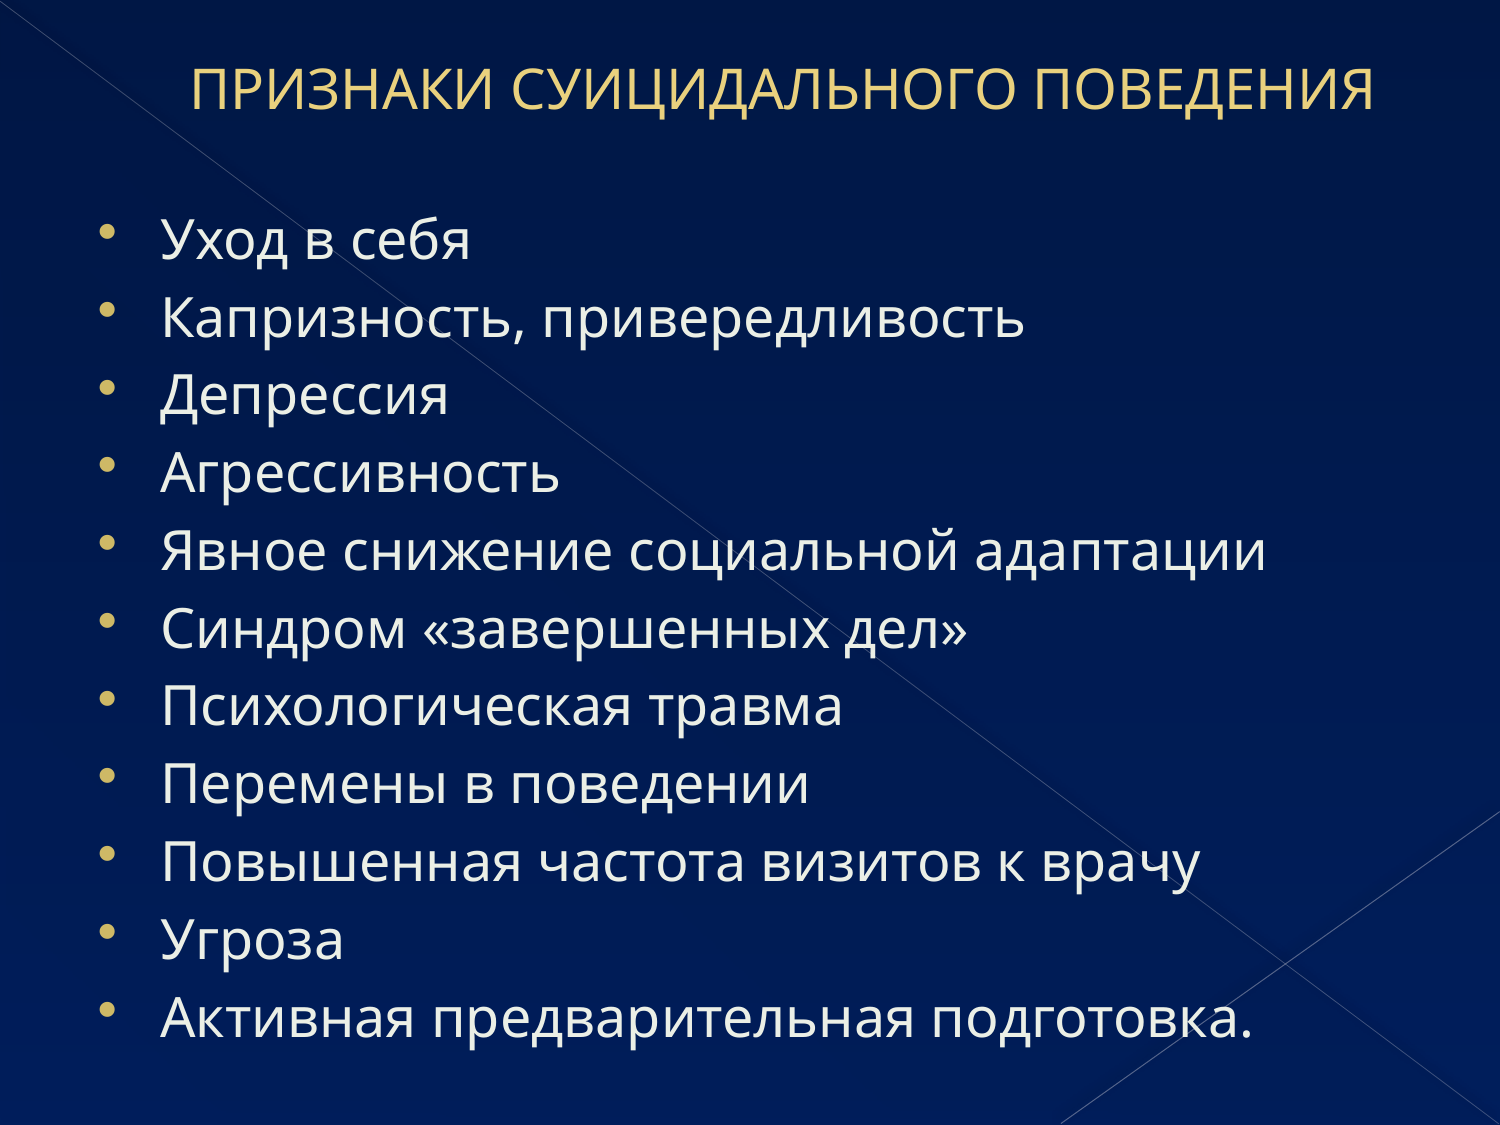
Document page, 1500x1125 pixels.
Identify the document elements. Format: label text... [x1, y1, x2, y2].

list Уход в себя Капризность, привередливость Депрессия Агрессивность Явное снижение социальной адаптации Синдром «завершенных дел» Психологическая травма Перемены в поведении Повышенная частота визитов к врачу Угроза Активная предварительная подготовка. [75, 196, 1425, 1059]
title ПРИЗНАКИ СУИЦИДАЛЬНОГО ПОВЕДЕНИЯ [75, 43, 1425, 196]
